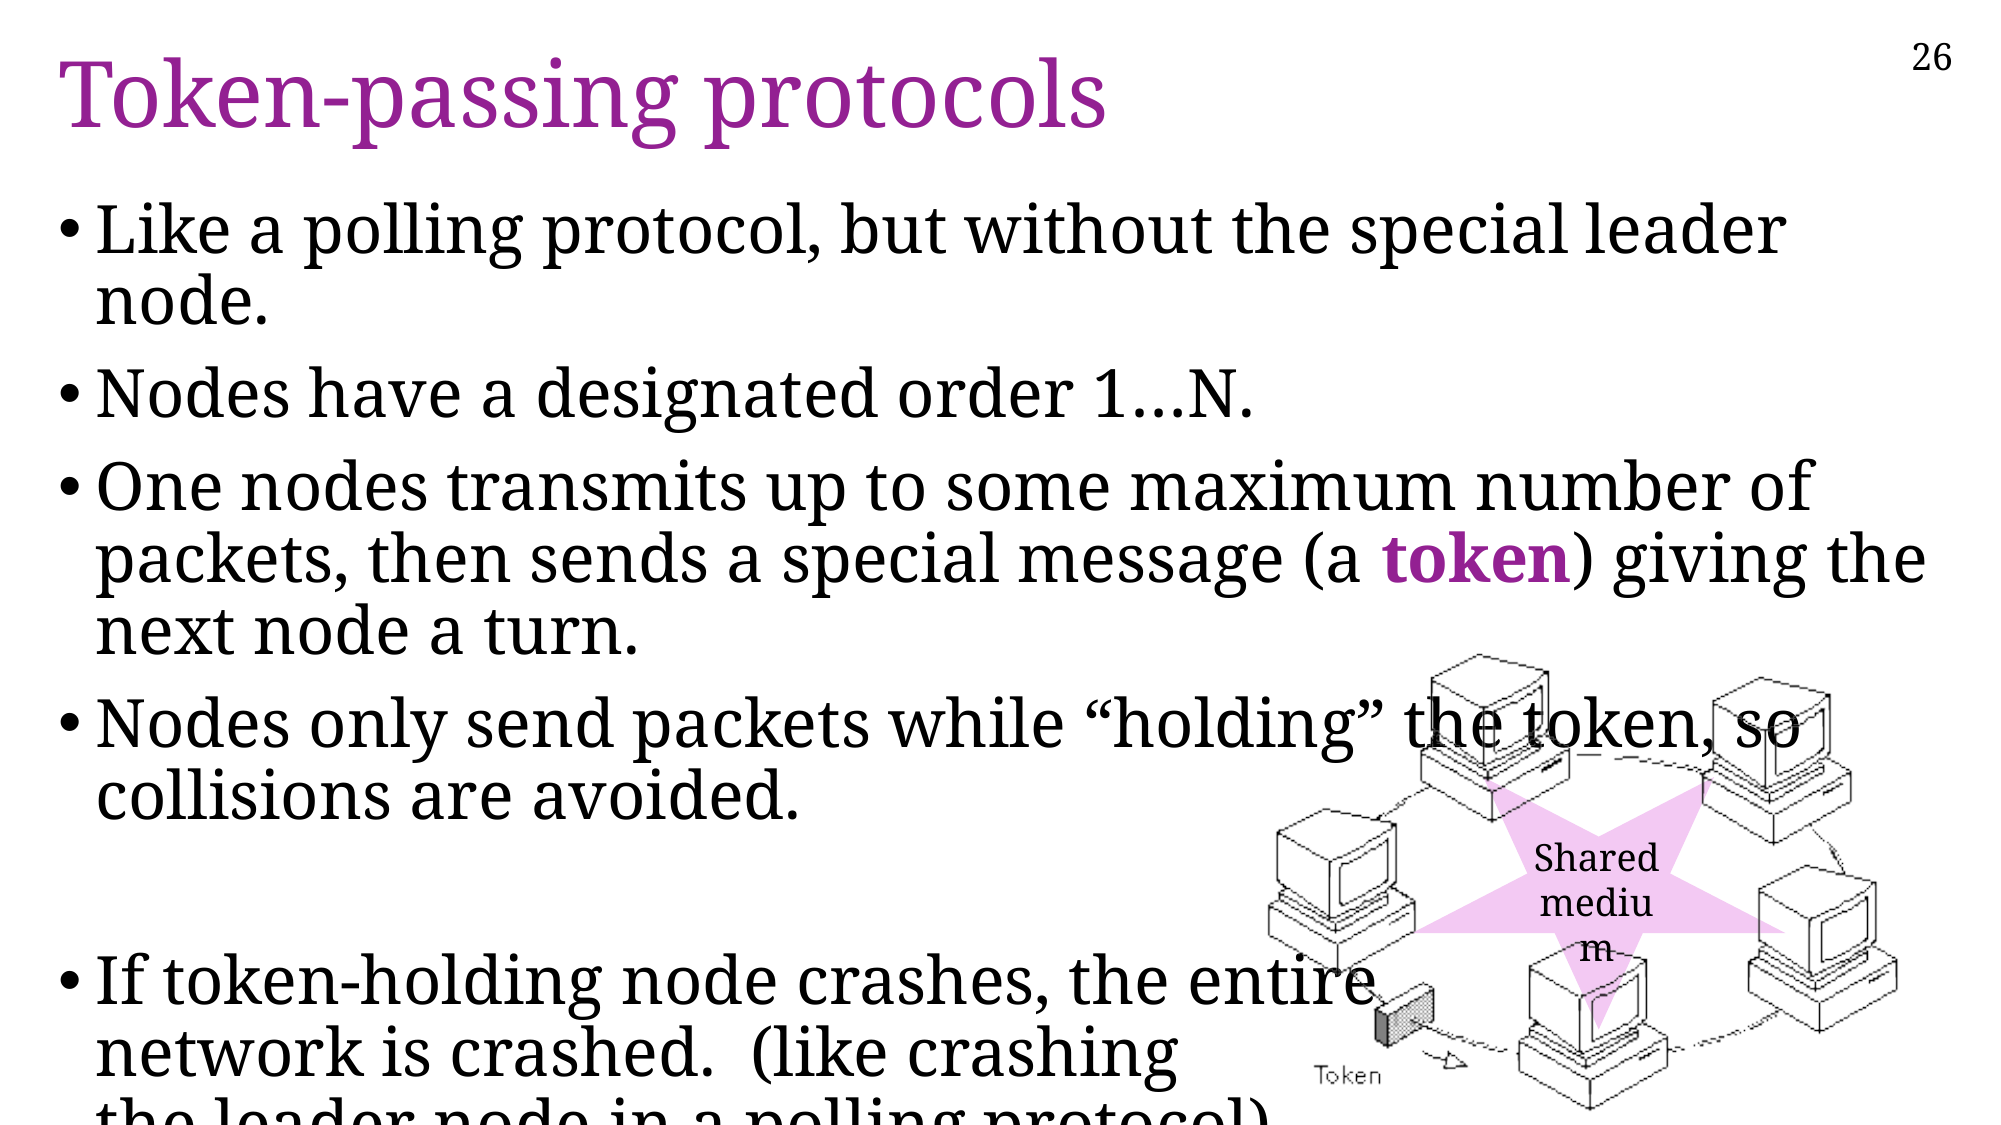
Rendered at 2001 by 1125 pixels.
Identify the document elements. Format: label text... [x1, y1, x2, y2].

list Like a polling protocol, but without the special leader node. Nodes have a designated order 1…N. One nodes transmits up to some maximum number of packets, then sends a special message (a token) giving the next node a turn. Nodes only send packets while “holding” the token, so collisions are avoided. If token-holding node crashes, the entire network is crashed. (like crashing the leader node in a polling protocol). [43, 188, 1953, 1106]
title Token-passing protocols [43, 25, 1953, 171]
picture [1235, 627, 1915, 1124]
